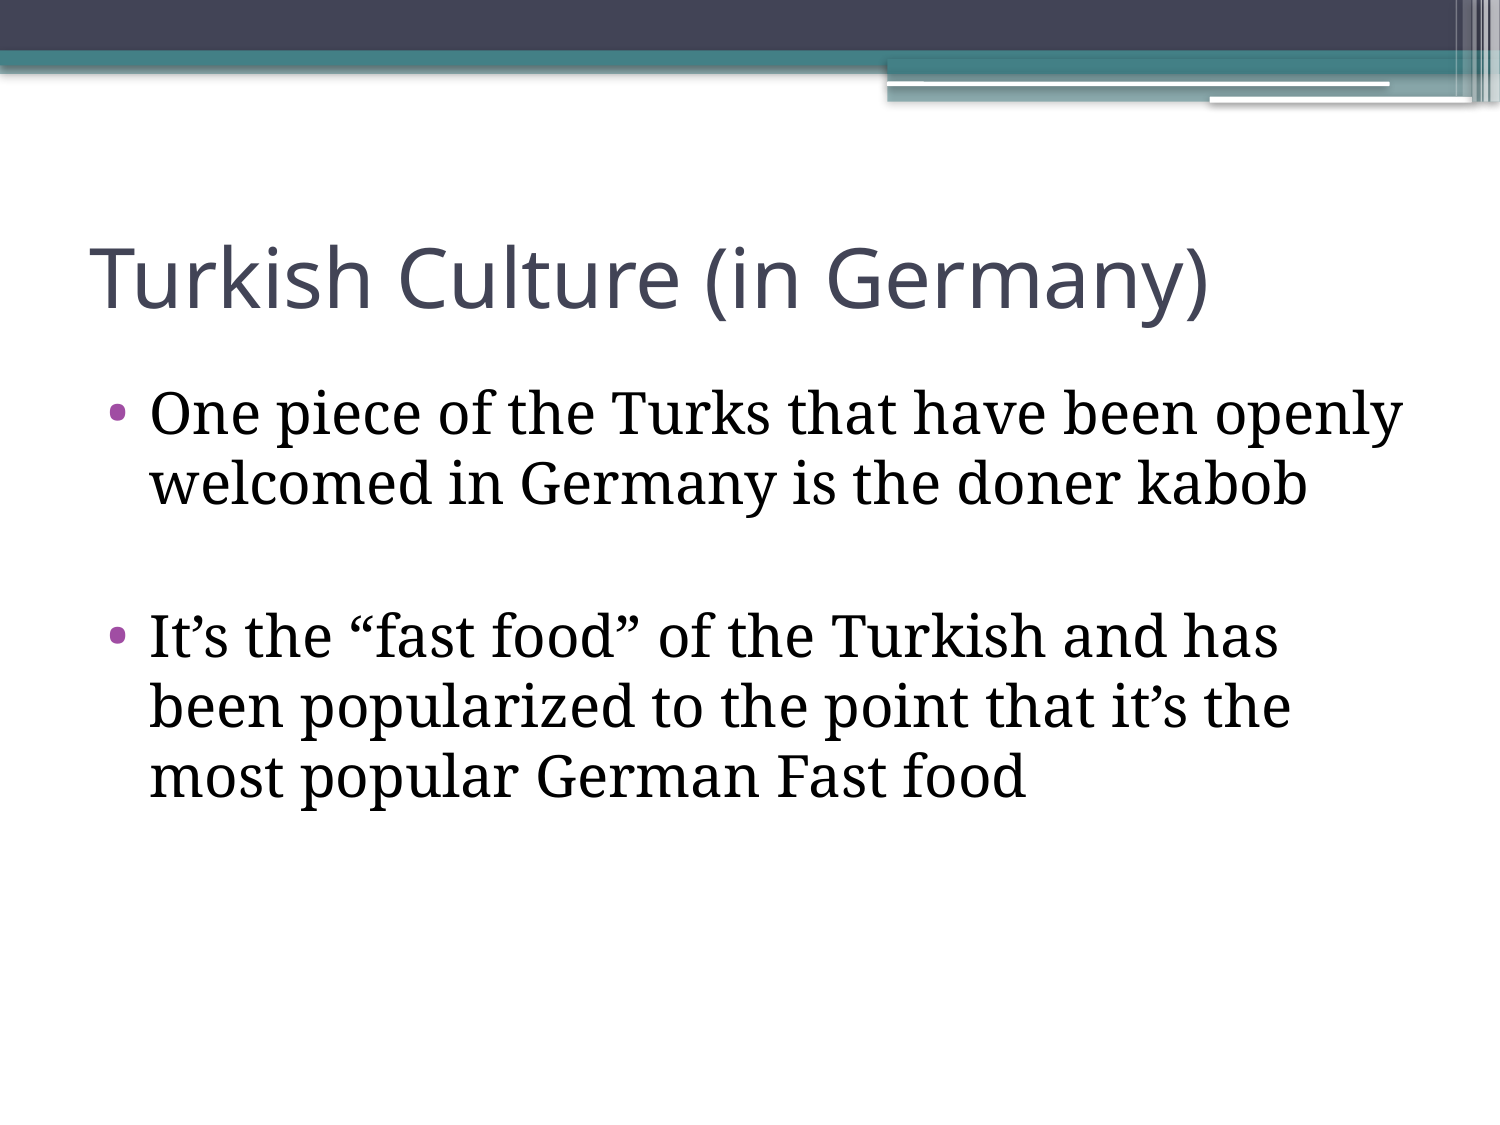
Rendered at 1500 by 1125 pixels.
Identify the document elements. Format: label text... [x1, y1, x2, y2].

title Turkish Culture (in Germany) [75, 187, 1425, 363]
list One piece of the Turks that have been openly welcomed in Germany is the doner kabob It’s the “fast food” of the Turkish and has been popularized to the point that it’s the most popular German Fast food [75, 368, 1425, 1079]
